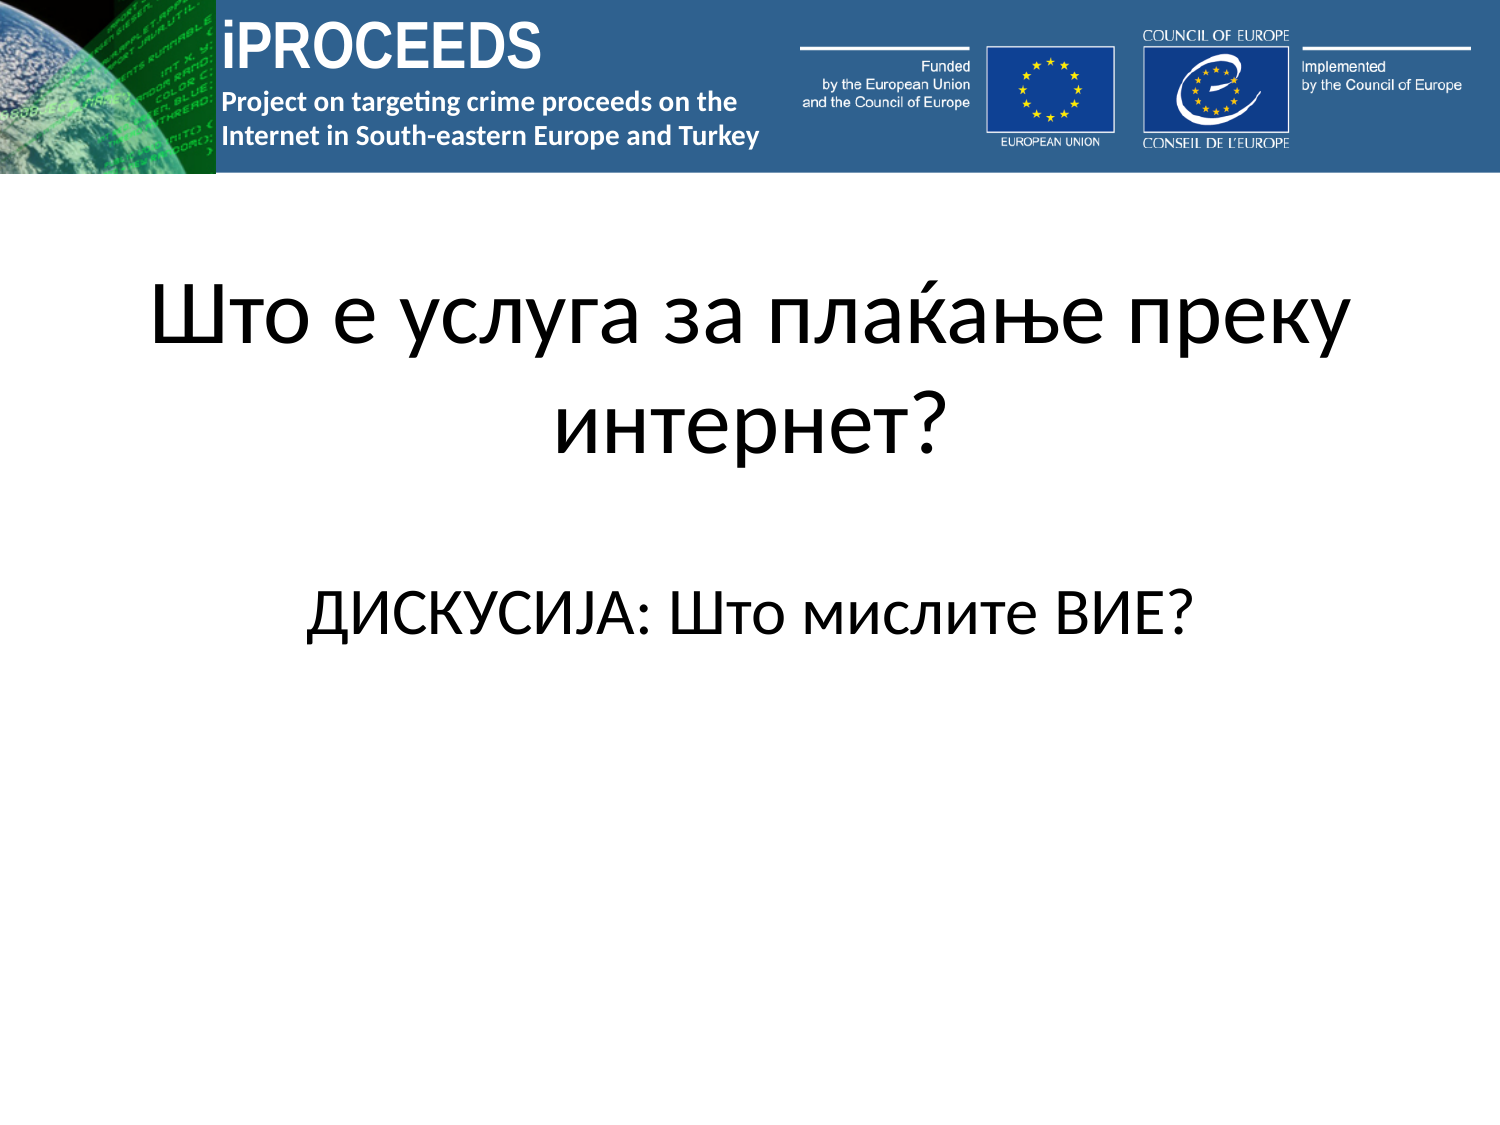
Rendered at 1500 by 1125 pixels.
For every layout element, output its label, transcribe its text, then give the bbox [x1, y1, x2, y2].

picture [0, 0, 216, 174]
list ДИСКУСИЈА: Што мислите ВИЕ? [76, 373, 1427, 1017]
title Што е услуга за плаќање преку интернет? [76, 278, 1427, 373]
picture [800, 30, 1471, 148]
